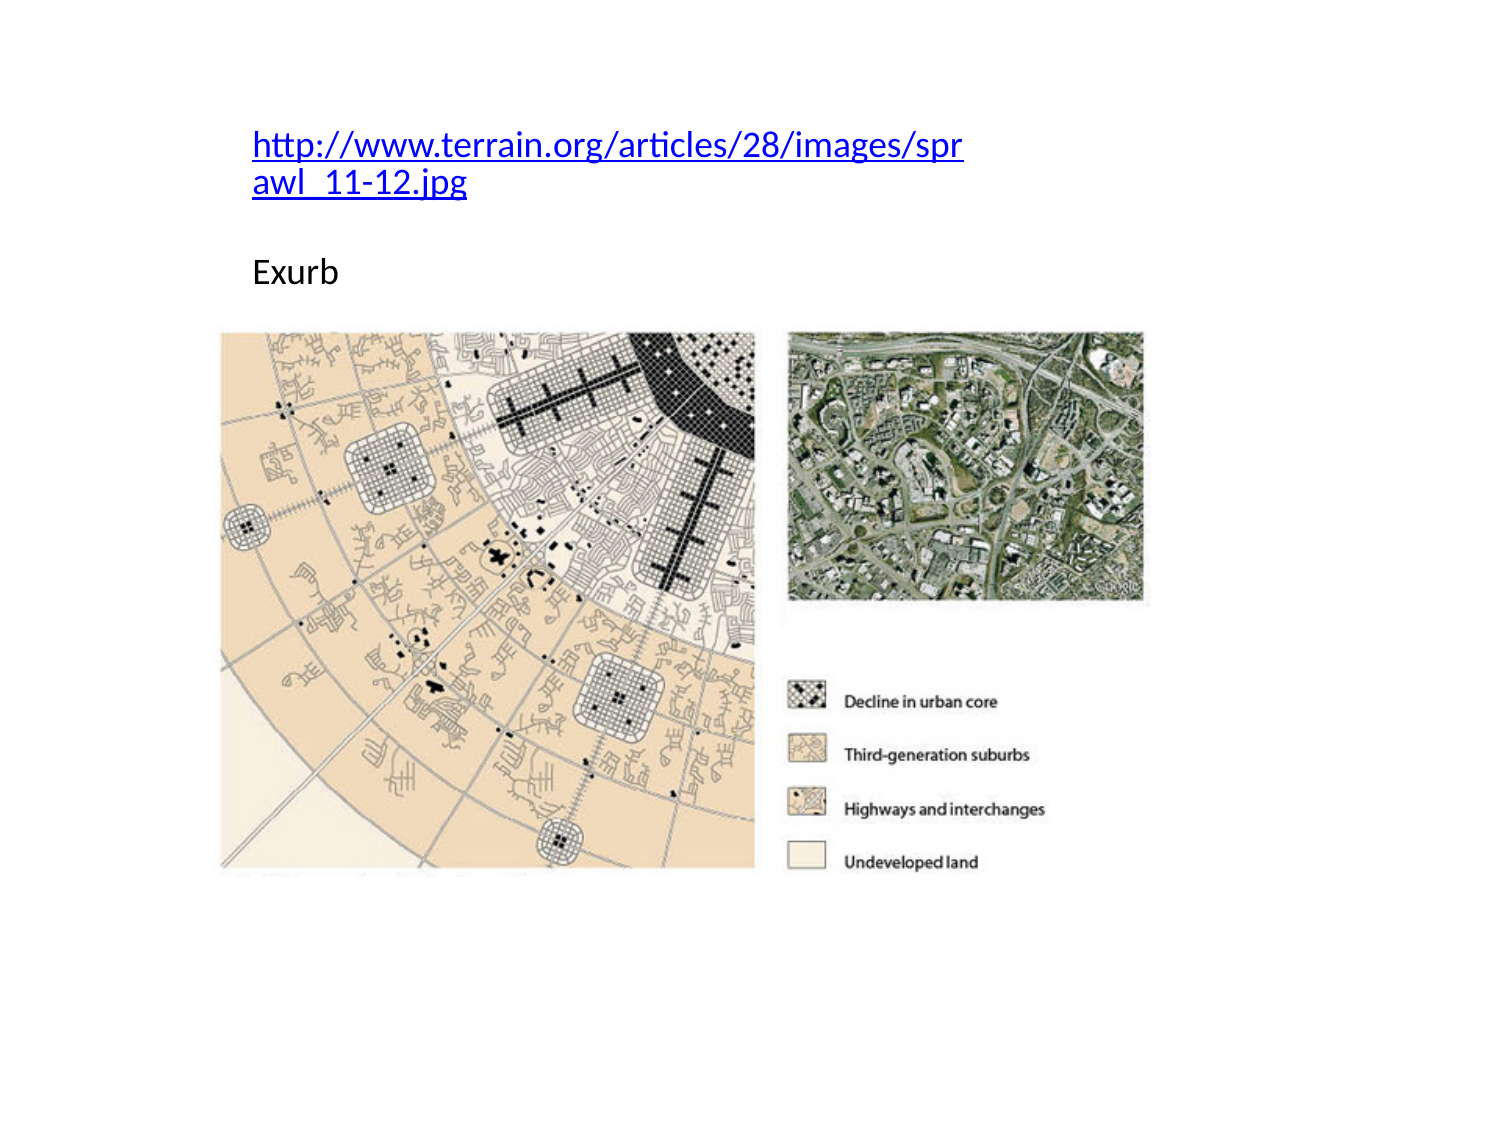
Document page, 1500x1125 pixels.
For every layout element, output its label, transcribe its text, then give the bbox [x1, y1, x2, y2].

text_box http://www.terrain.org/articles/28/images/sprawl_11-12.jpg Exurb [237, 112, 988, 263]
picture [212, 324, 1151, 877]
